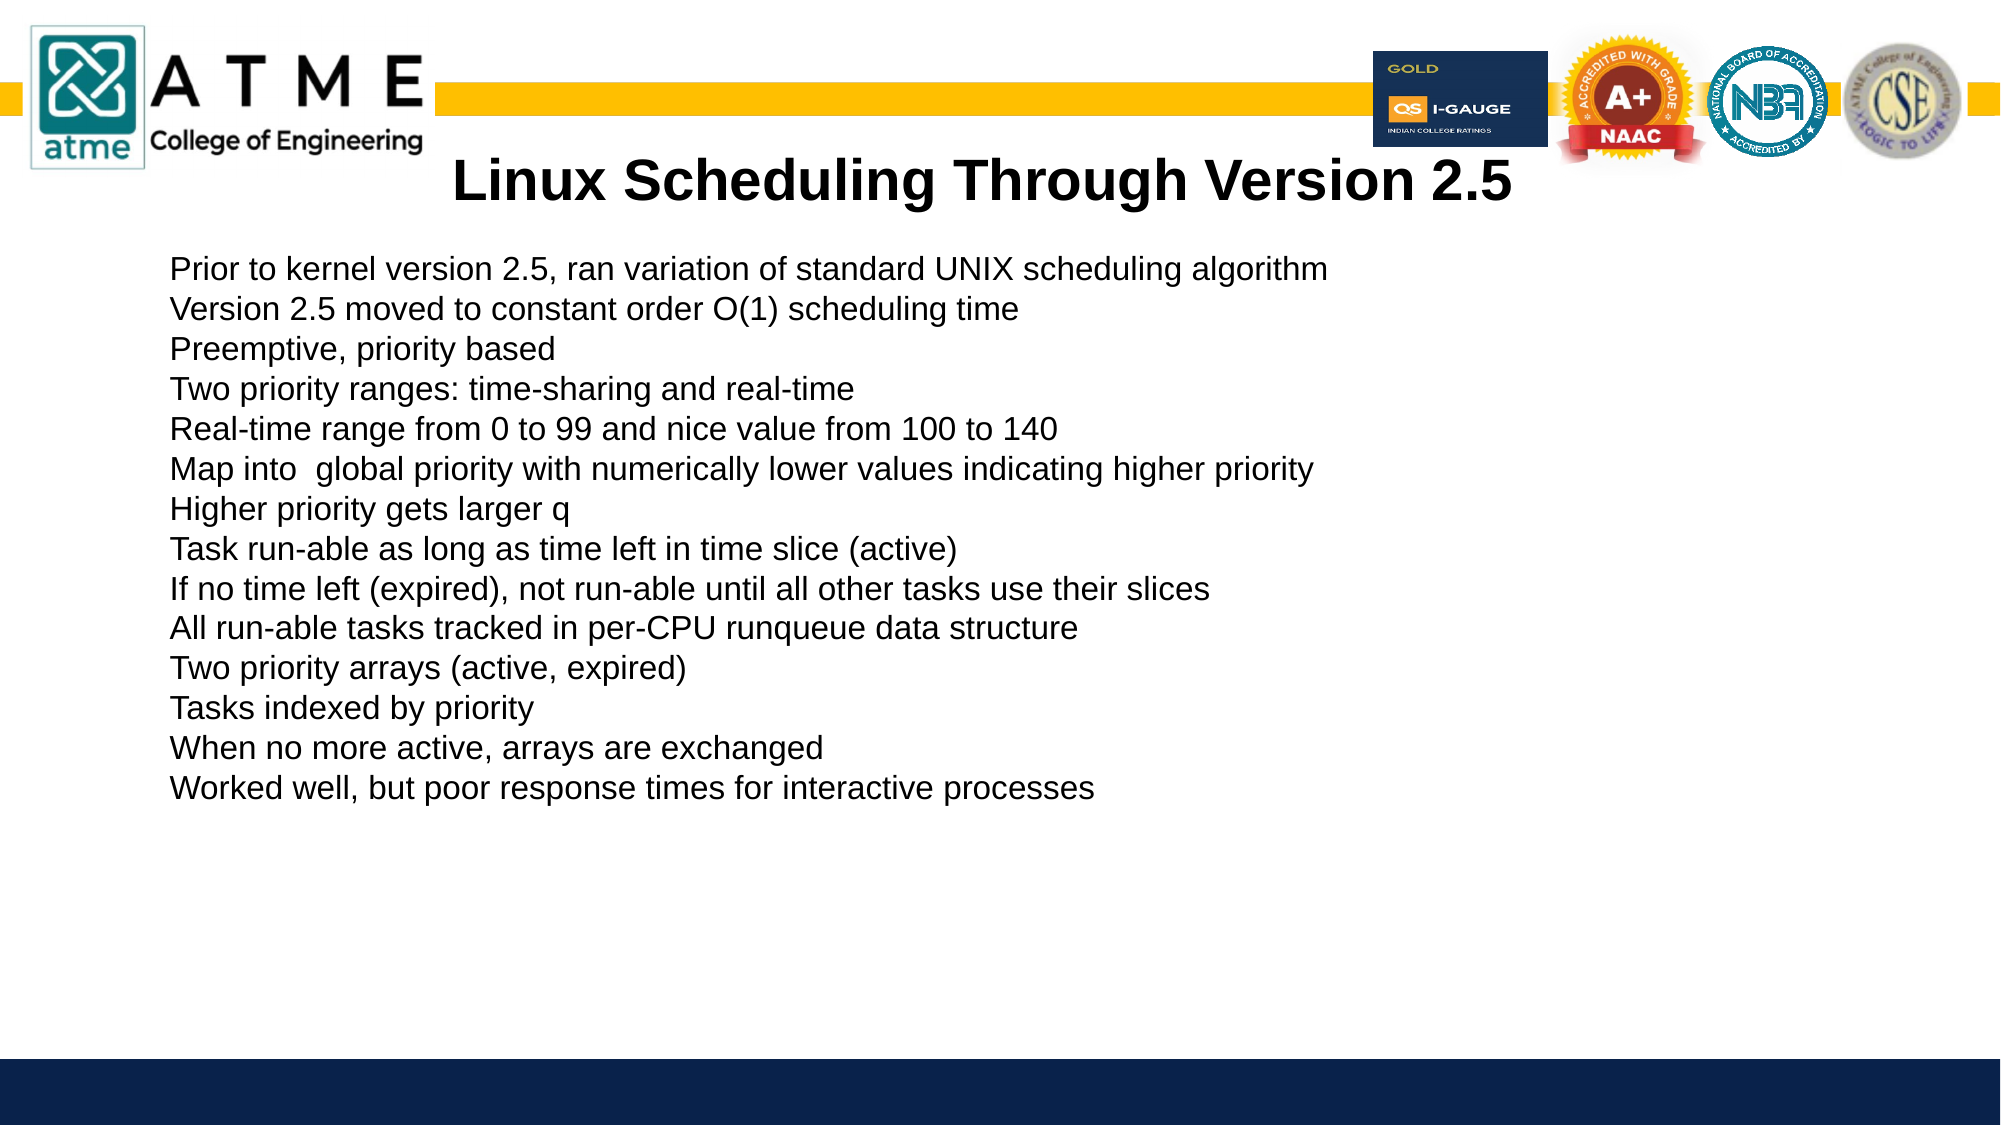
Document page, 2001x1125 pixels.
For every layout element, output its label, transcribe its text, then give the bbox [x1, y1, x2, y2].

picture [0, 1059, 2001, 1125]
picture [1840, 26, 1968, 176]
picture [22, 15, 435, 178]
text_box Linux Scheduling Through Version 2.5 [437, 135, 1529, 220]
picture [1373, 20, 1828, 180]
text_box Prior to kernel version 2.5, ran variation of standard UNIX scheduling algorithm Version 2.5 moved to constant order O(1) scheduling time Preemptive, priority based Two priority ranges: time-sharing and real-time Real-time range from 0 to 99 and nice value from 100 to 140 Map into global priority with numerically lower values indicating higher priority Higher priority gets larger q Task run-able as long as time left in time slice (active) If no time left (expired), not run-able until all other tasks use their slices All run-able tasks tracked in per-CPU runqueue data structure Two priority arrays (active, expired) Tasks indexed by priority When no more active, arrays are exchanged Worked well, but poor response times for interactive processes [154, 239, 1346, 814]
